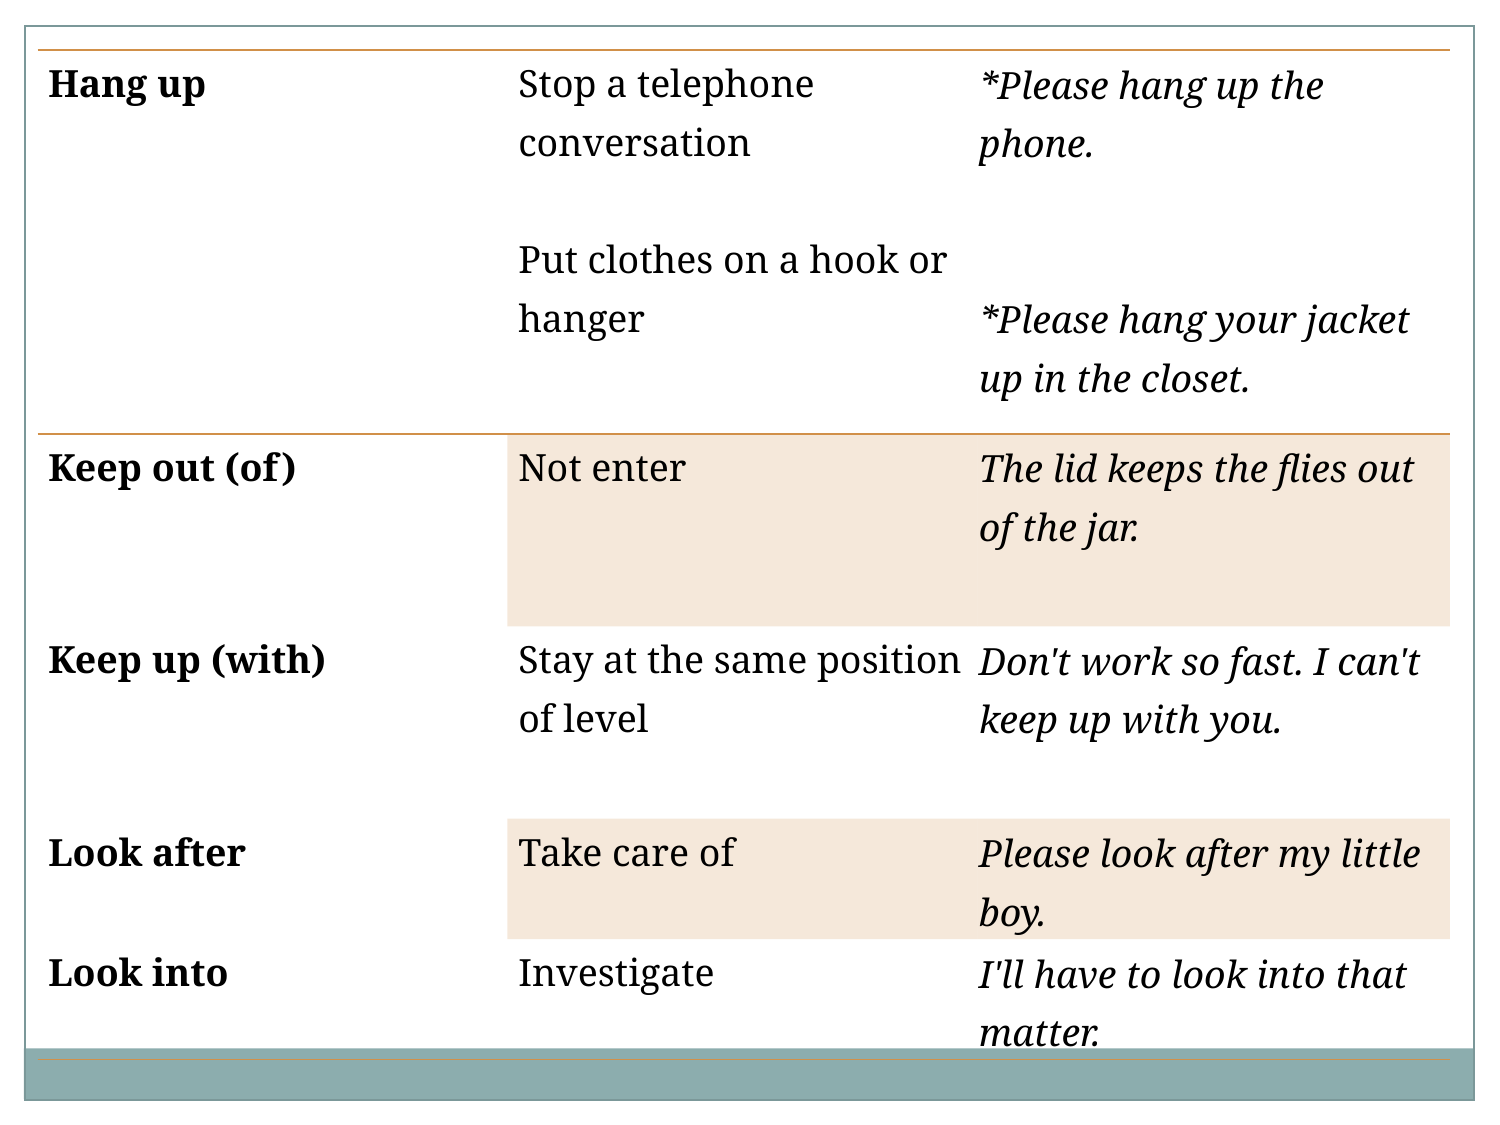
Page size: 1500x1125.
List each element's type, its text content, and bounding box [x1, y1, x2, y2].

table_cell Look into [38, 939, 507, 1059]
table_cell Keep out (of) [38, 435, 507, 626]
table_cell Stay at the same position of level [507, 626, 977, 819]
table_cell Take care of [507, 819, 977, 939]
table_cell Not enter [507, 435, 977, 626]
table_header *Please hang up the phone. *Please hang your jacket up in the closet. [977, 51, 1450, 433]
table_cell I'll have to look into that matter. [977, 939, 1450, 1059]
table_header Hang up [38, 51, 507, 433]
table_cell Please look after my little boy. [977, 819, 1450, 939]
table_cell The lid keeps the flies out of the jar. [977, 435, 1450, 626]
table_cell Look after [38, 819, 507, 939]
table_header Stop a telephone conversation Put clothes on a hook or hanger [507, 51, 977, 433]
table_cell Don't work so fast. I can't keep up with you. [977, 626, 1450, 819]
table_cell Investigate [507, 939, 977, 1059]
table_cell Keep up (with) [38, 626, 507, 819]
